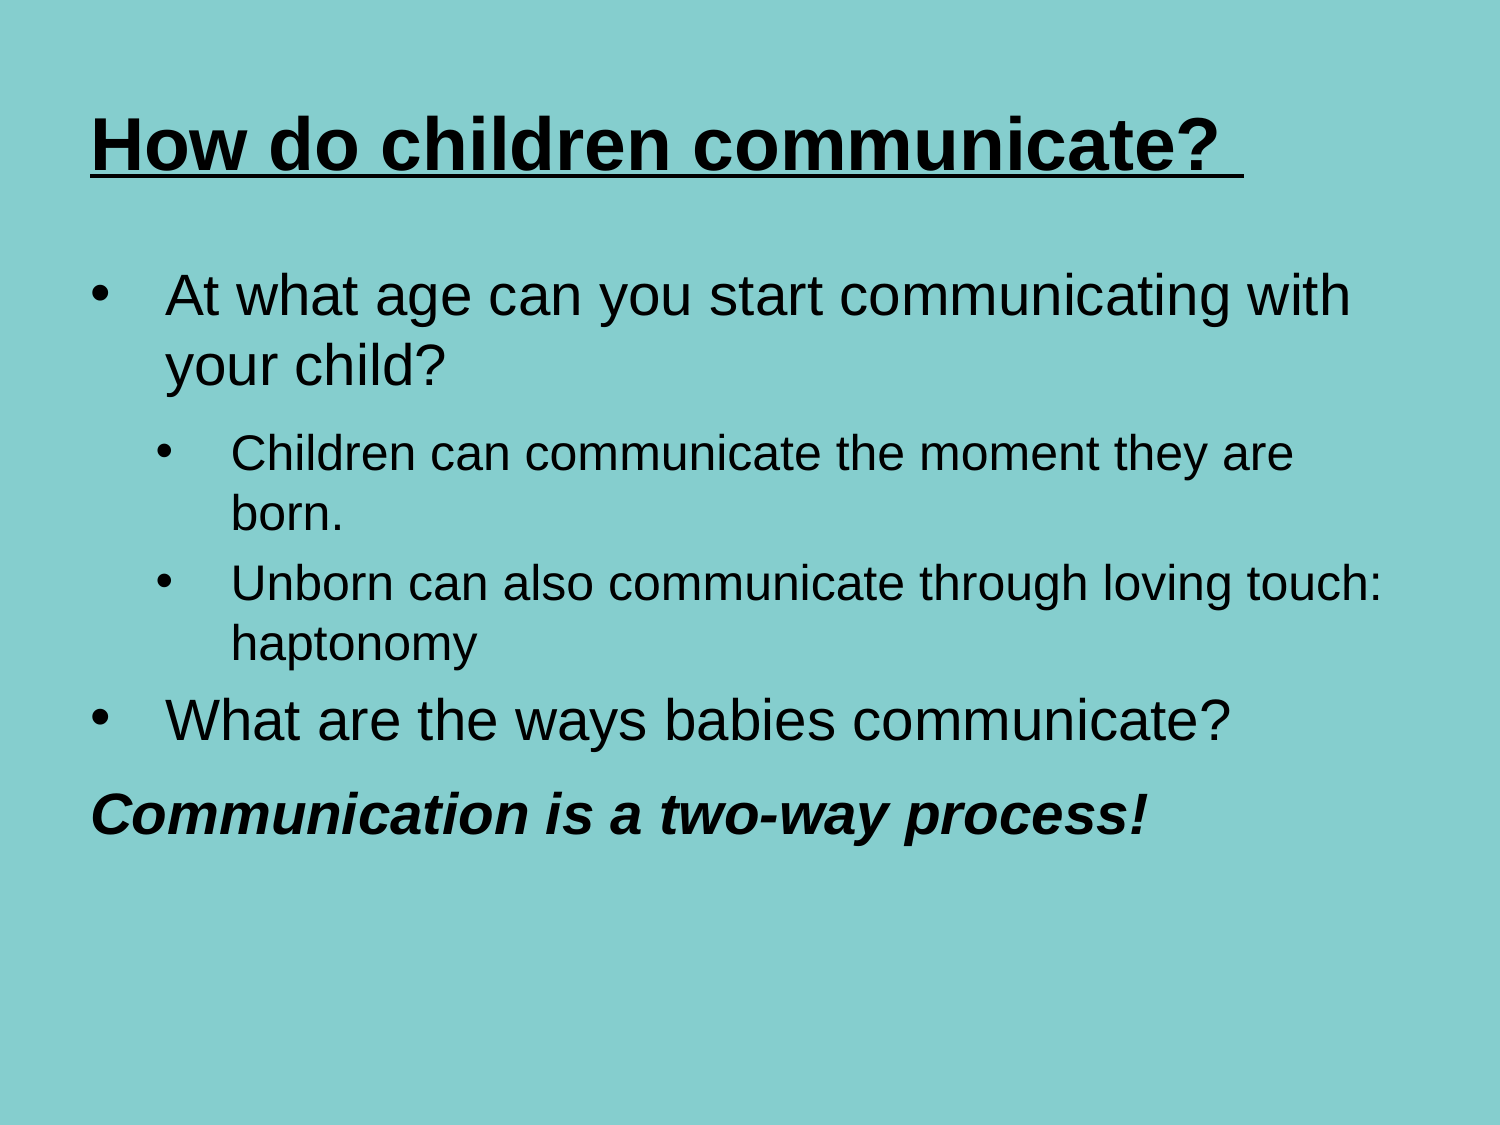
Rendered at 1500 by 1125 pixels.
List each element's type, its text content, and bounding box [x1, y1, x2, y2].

title How do children communicate? [75, 87, 1438, 249]
list At what age can you start communicating with your child? Children can communicate the moment they are born. Unborn can also communicate through loving touch: haptonomy What are the ways babies communicate? Communication is a two-way process! [75, 249, 1438, 913]
